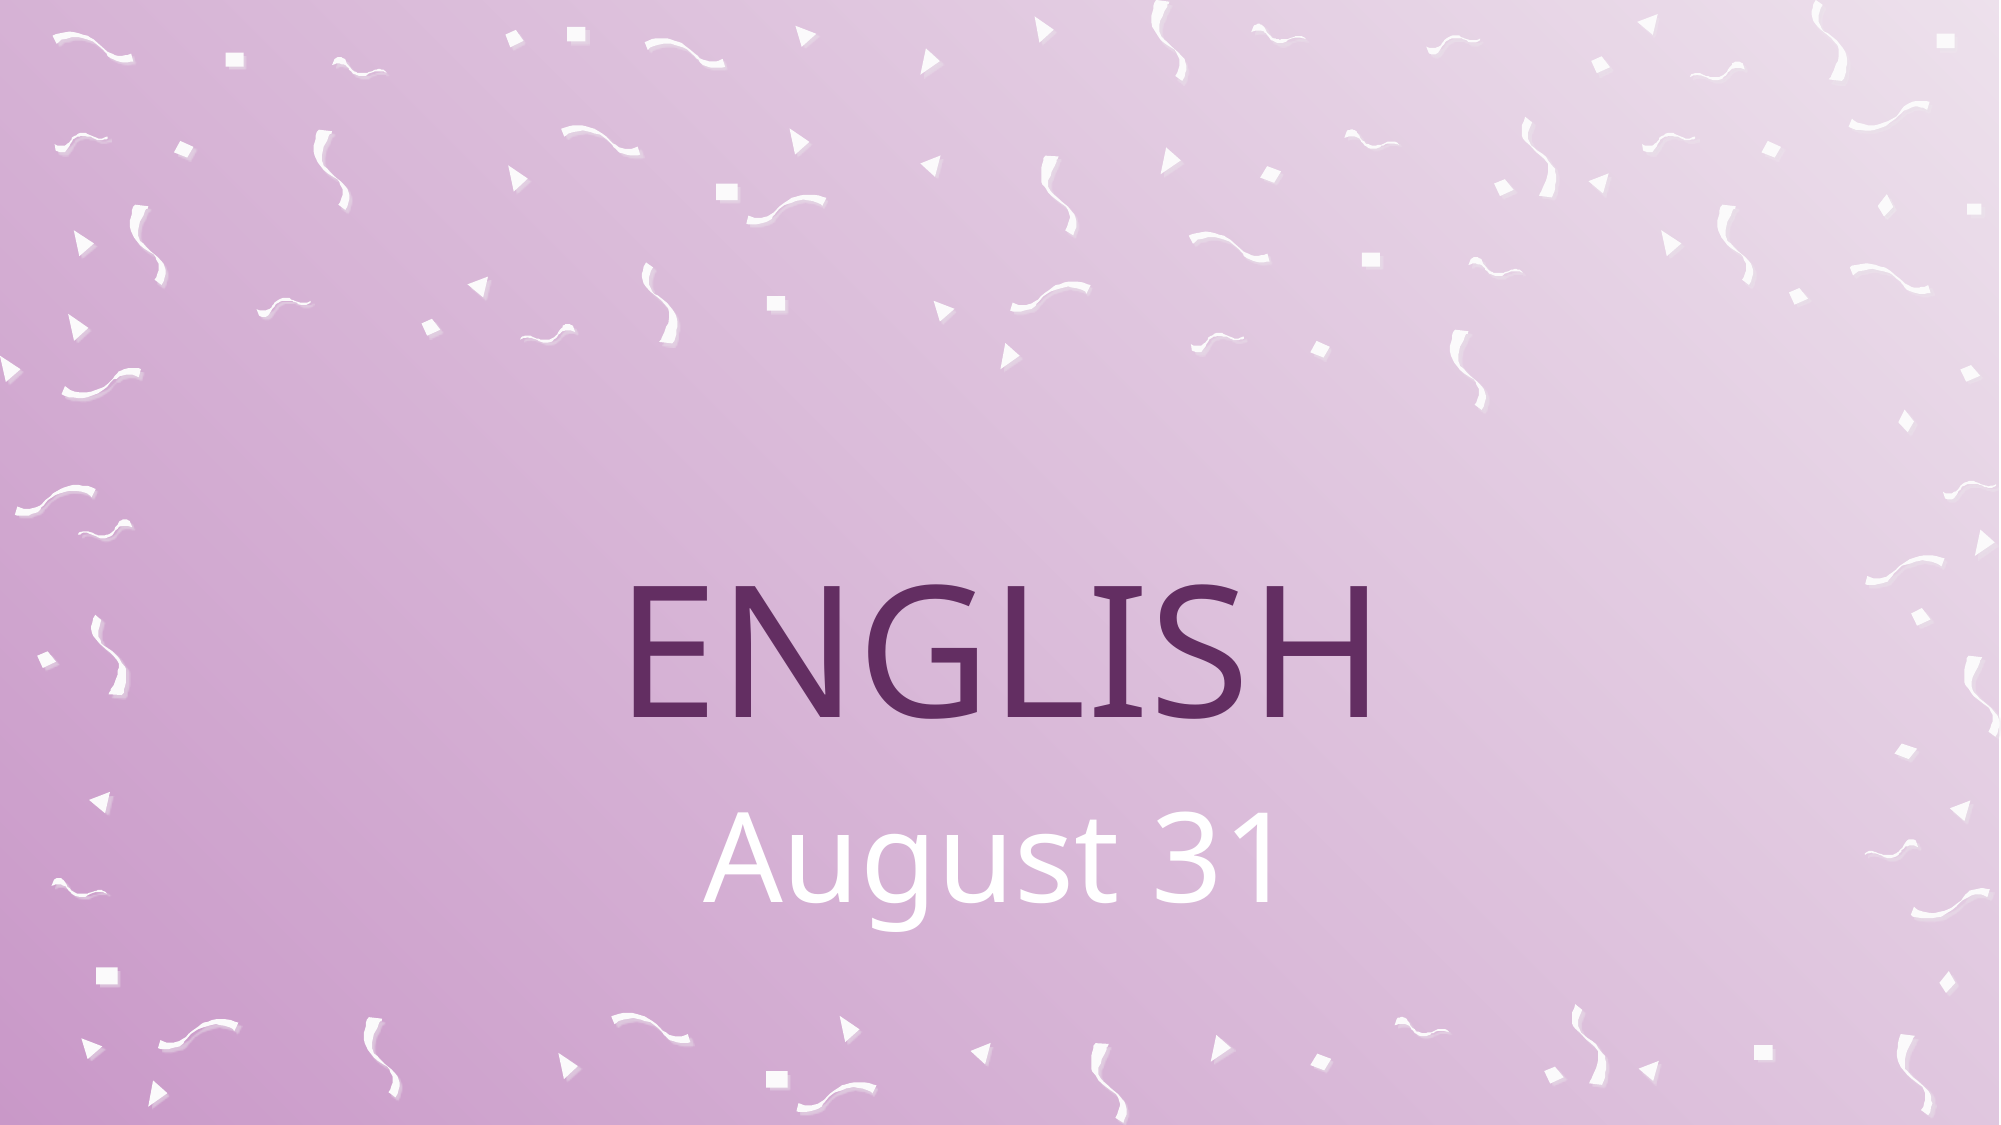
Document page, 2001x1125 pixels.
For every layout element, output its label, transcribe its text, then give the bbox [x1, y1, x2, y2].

title English [256, 283, 1746, 755]
subtitle August 31 [253, 777, 1745, 958]
